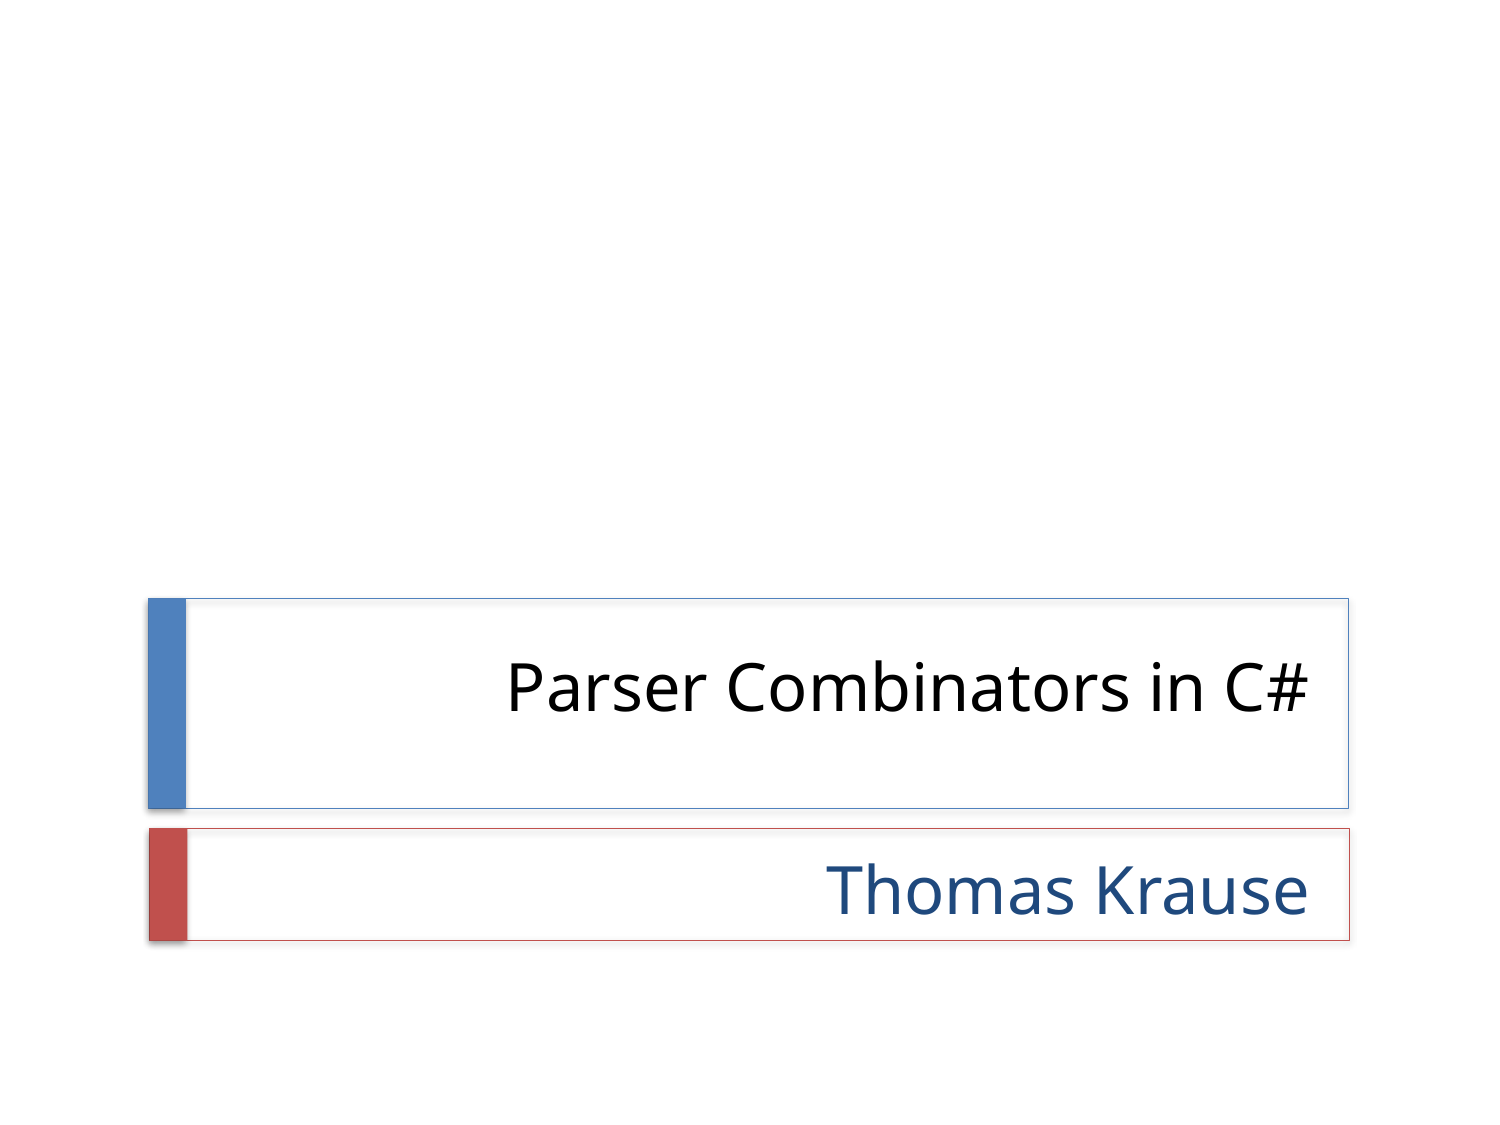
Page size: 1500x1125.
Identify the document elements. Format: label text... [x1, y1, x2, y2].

subtitle Thomas Krause [200, 840, 1325, 929]
title Parser Combinators in C# [200, 637, 1325, 800]
